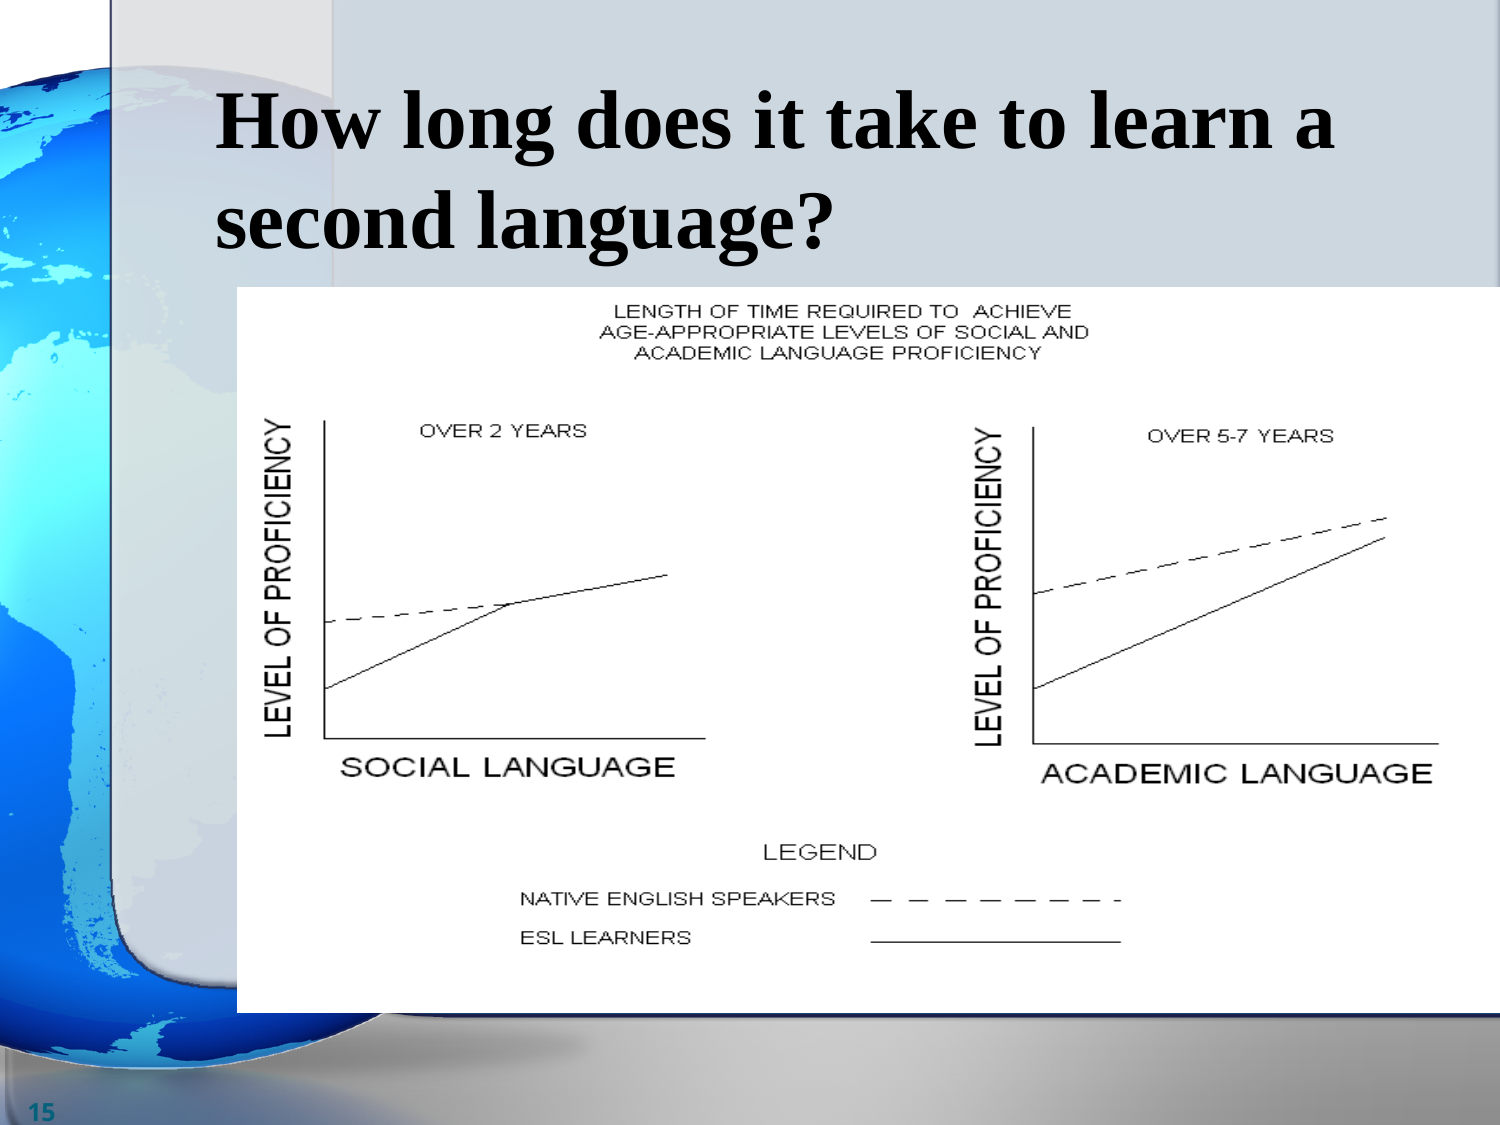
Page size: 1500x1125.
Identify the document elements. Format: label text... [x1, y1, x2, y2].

slide_number 15 [12, 1088, 363, 1125]
picture [0, 0, 1500, 1125]
title How long does it take to learn a second language? [200, 75, 1363, 263]
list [236, 287, 1500, 1013]
